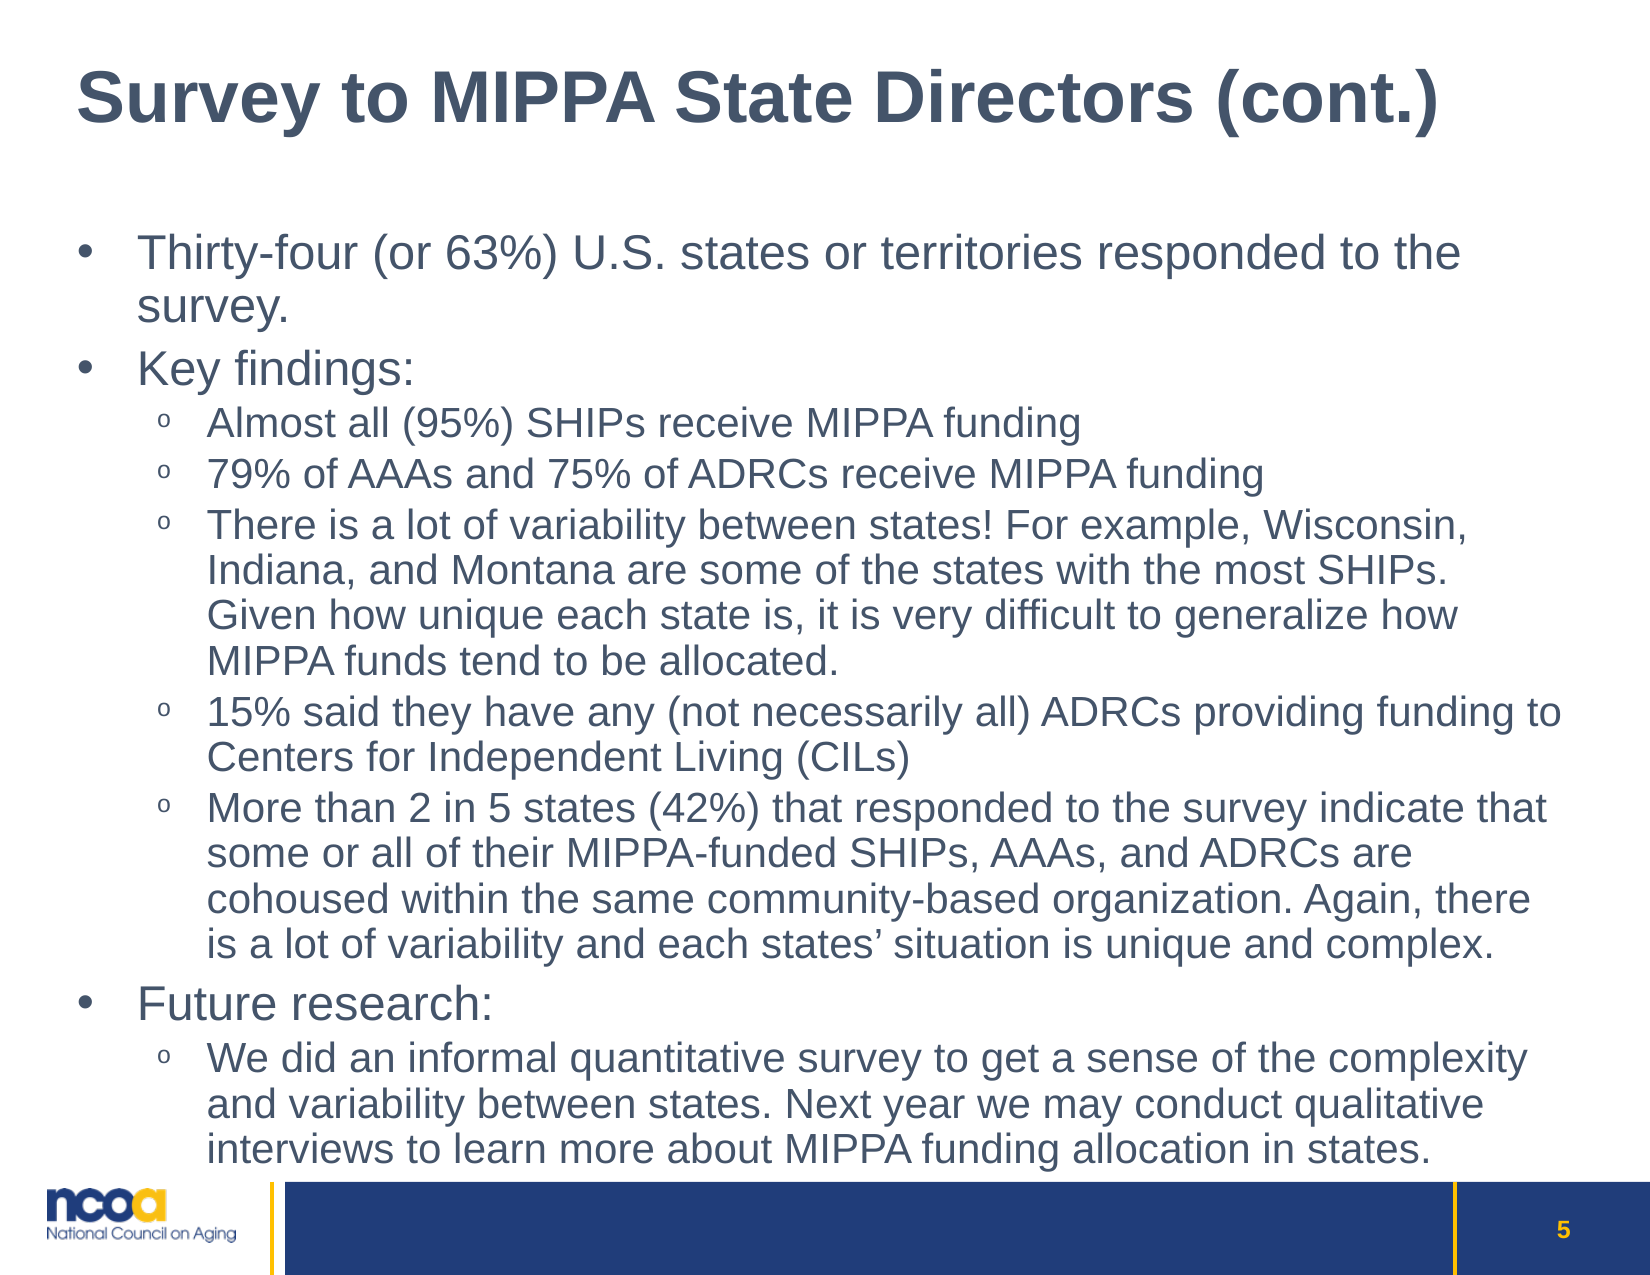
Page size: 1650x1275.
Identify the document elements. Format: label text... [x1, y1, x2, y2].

title Survey to MIPPA State Directors (cont.) [61, 20, 1635, 179]
list Thirty-four (or 63%) U.S. states or territories responded to the survey. Key findings: Almost all (95%) SHIPs receive MIPPA funding 79% of AAAs and 75% of ADRCs receive MIPPA funding There is a lot of variability between states! For example, Wisconsin, Indiana, and Montana are some of the states with the most SHIPs. Given how unique each state is, it is very difficult to generalize how MIPPA funds tend to be allocated. 15% said they have any (not necessarily all) ADRCs providing funding to Centers for Independent Living (CILs) More than 2 in 5 states (42%) that responded to the survey indicate that some or all of their MIPPA-funded SHIPs, AAAs, and ADRCs are cohoused within the same community-based organization. Again, there is a lot of variability and each states’ situation is unique and complex. Future research: We did an informal quantitative survey to get a sense of the complexity and variability between states. Next year we may conduct qualitative interviews to learn more about MIPPA funding allocation in states. [61, 219, 1579, 1187]
slide_number 5 [1477, 1181, 1650, 1275]
picture [47, 1188, 236, 1243]
